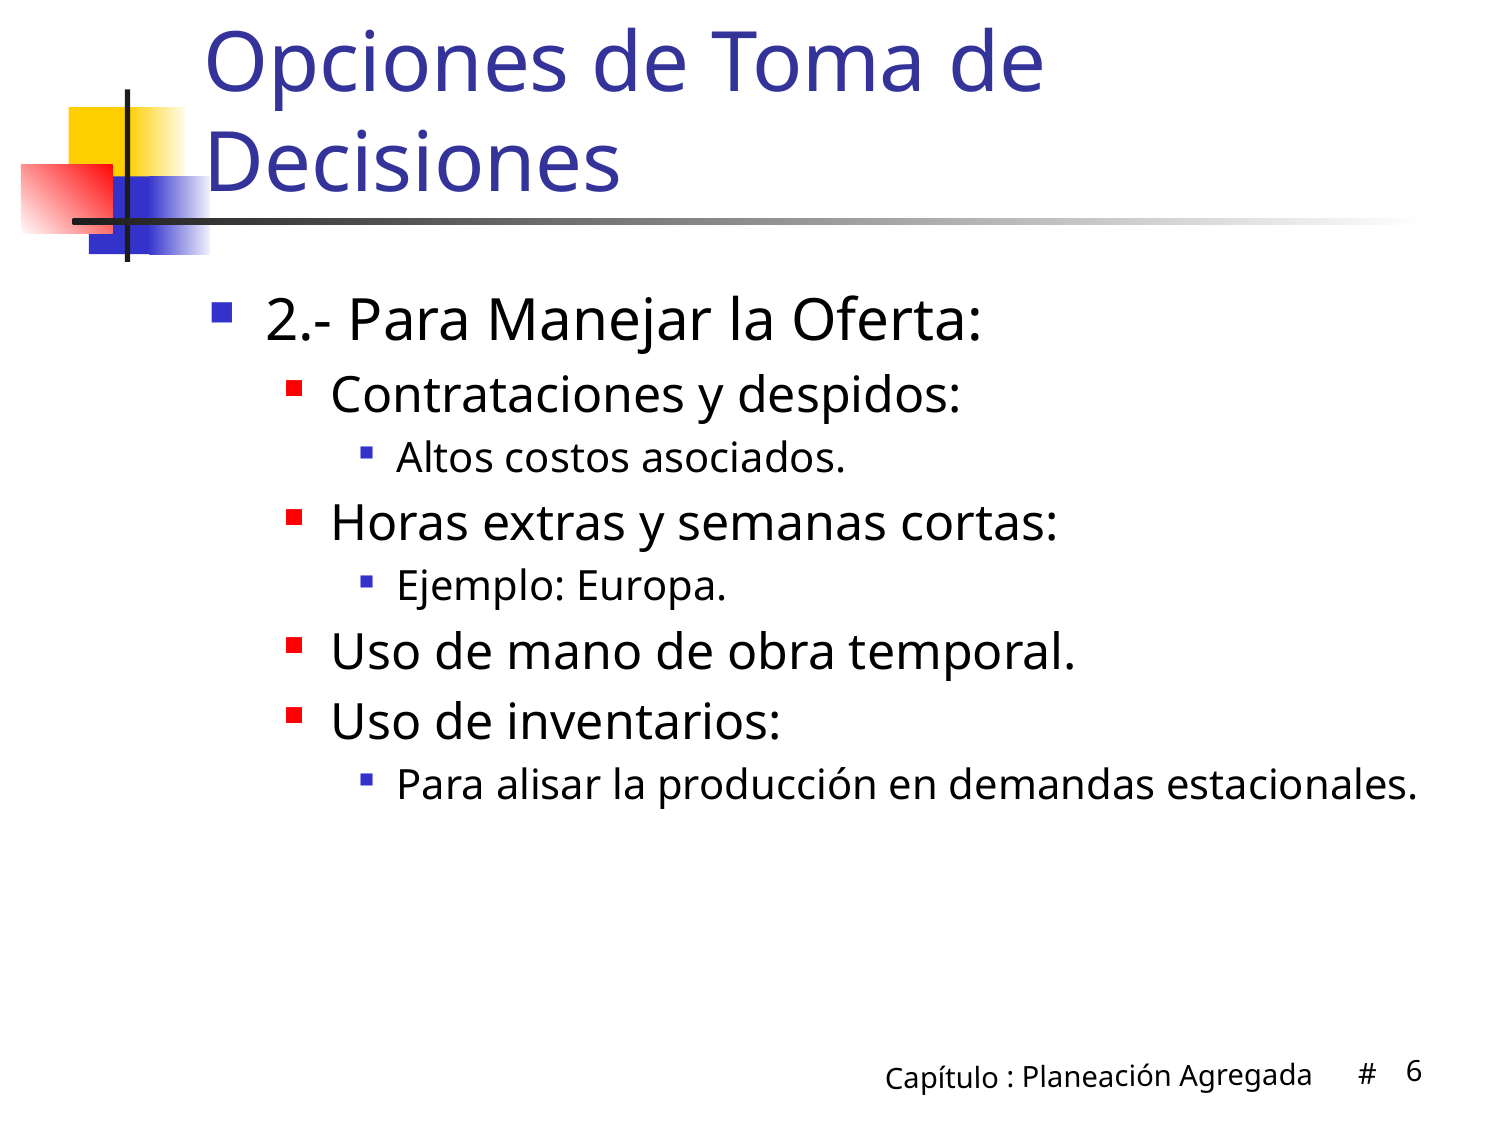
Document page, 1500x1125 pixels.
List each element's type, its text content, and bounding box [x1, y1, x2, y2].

slide_number 6 [1124, 1024, 1438, 1101]
list 2.- Para Manejar la Oferta: Contrataciones y despidos: Altos costos asociados. Horas extras y semanas cortas: Ejemplo: Europa. Uso de mano de obra temporal. Uso de inventarios: Para alisar la producción en demandas estacionales. [193, 274, 1470, 1007]
footer Capítulo : Planeación Agregada # [836, 1028, 1427, 1109]
title Opciones de Toma de Decisiones [188, 27, 1468, 216]
